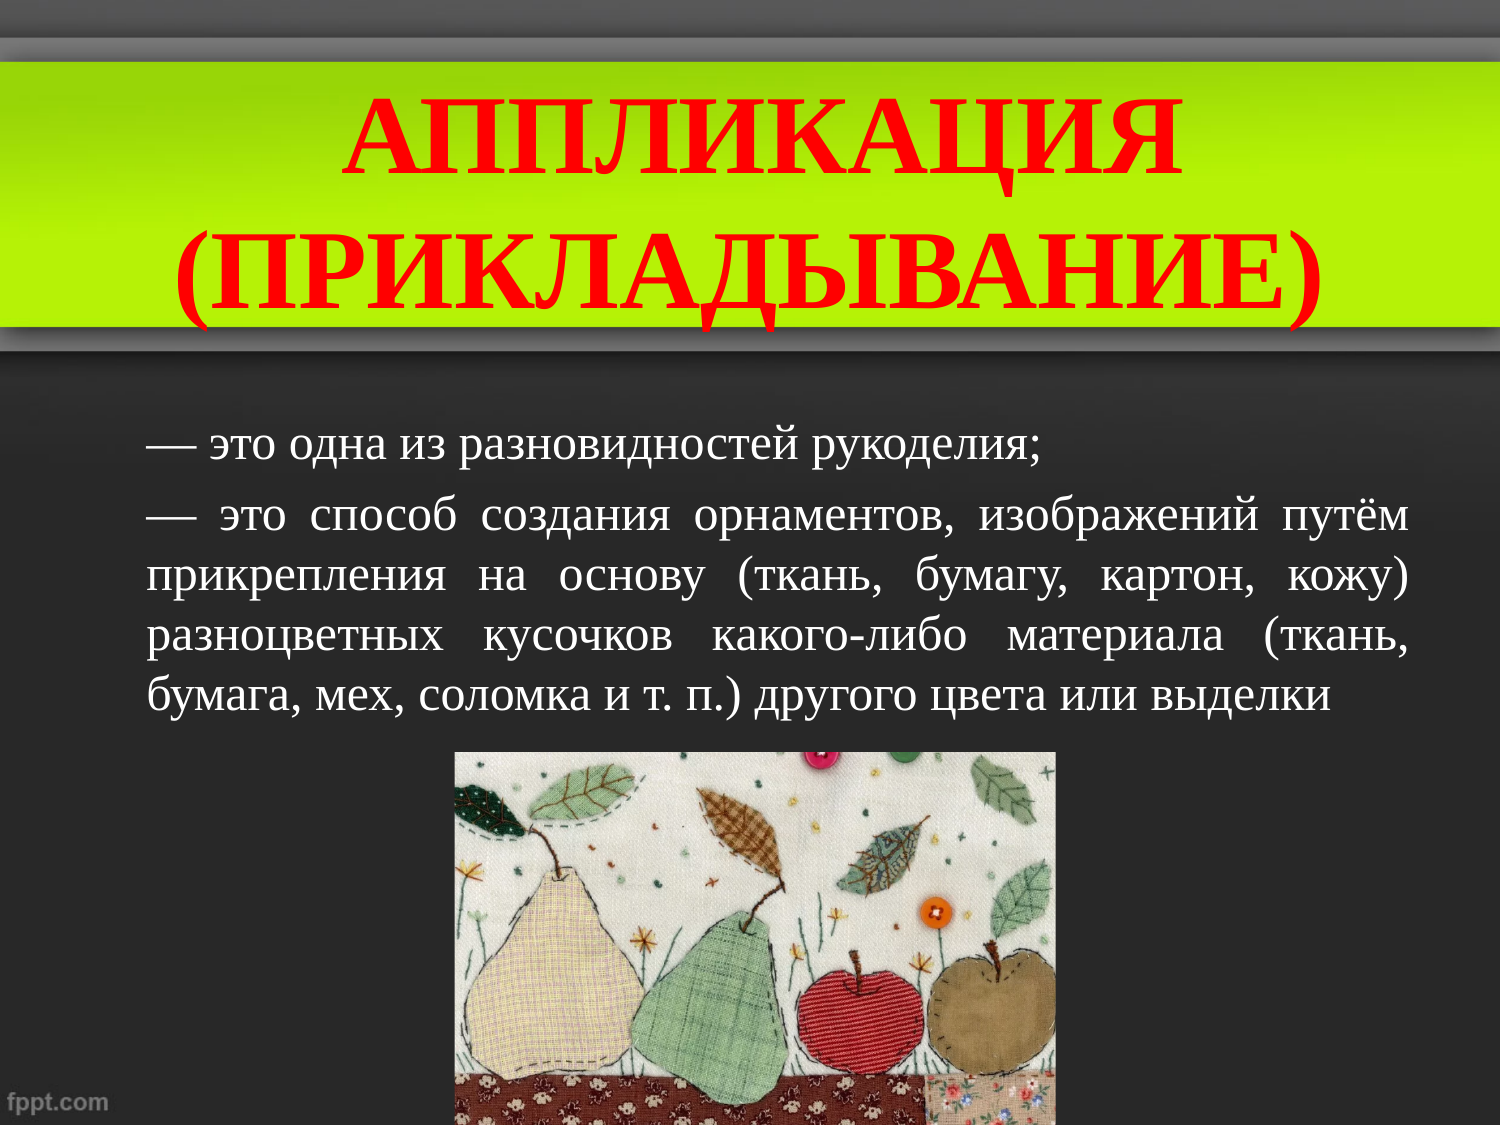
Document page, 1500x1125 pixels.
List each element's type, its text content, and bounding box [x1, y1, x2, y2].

picture [0, 0, 1500, 1125]
title АППЛИКАЦИЯ (ПРИКЛАДЫВАНИЕ) [88, 101, 1439, 290]
list — это одна из разновидностей рукоделия; — это способ создания орнаментов, изображений путём прикрепления на основу (ткань, бумагу, картон, кожу) разноцветных кусочков какого-либо материала (ткань, бумага, мех, соломка и т. п.) другого цвета или выделки [75, 262, 1425, 764]
